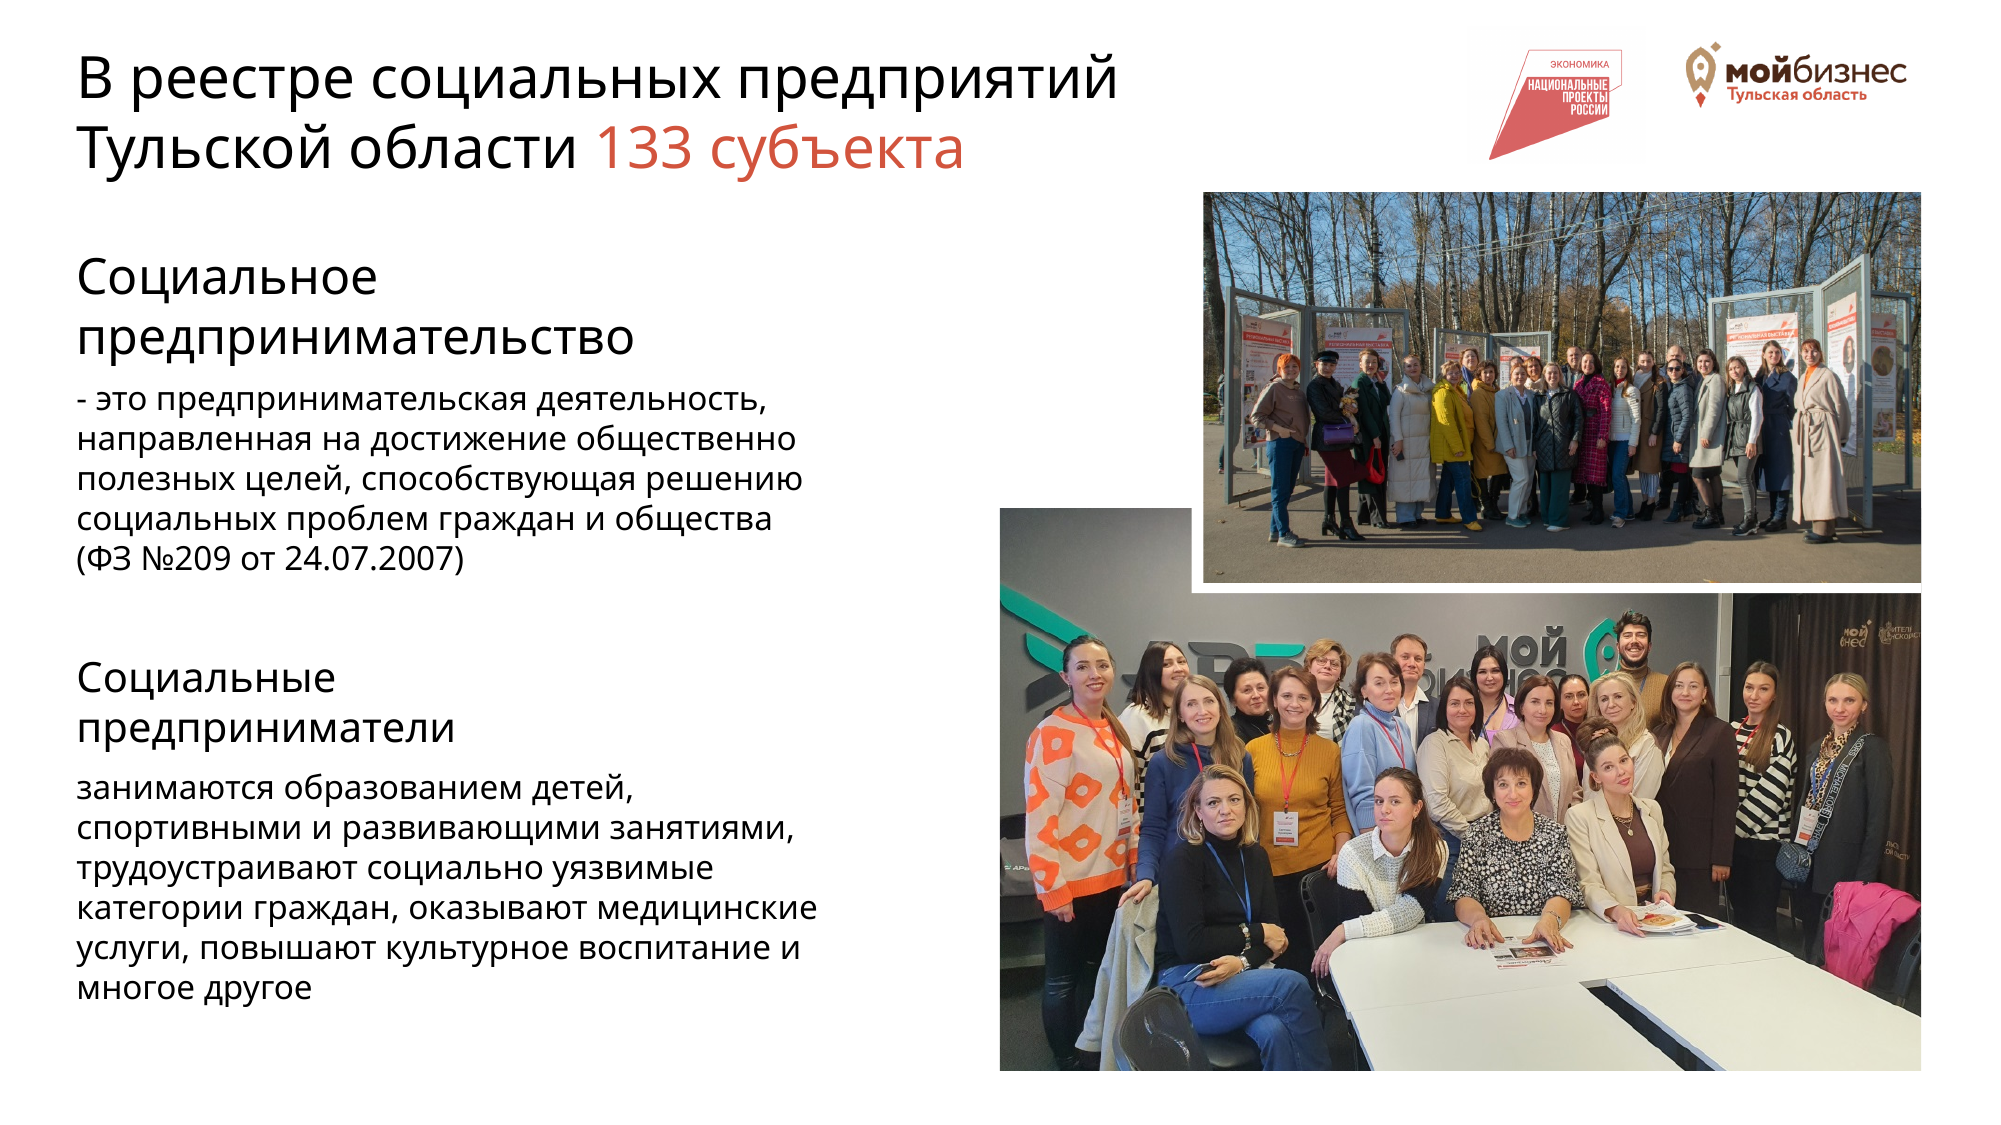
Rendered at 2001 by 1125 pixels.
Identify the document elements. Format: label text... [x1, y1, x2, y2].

text_box [1191, 173, 1922, 508]
text_box занимаются образованием детей, спортивными и развивающими занятиями, трудоустраивают социально уязвимые категории граждан, оказывают медицинские услуги, повышают культурное воспитание и многое другое [61, 758, 850, 1014]
picture [1467, 26, 1646, 164]
text_box В реестре социальных предприятий Тульской области 133 субъекта [61, 32, 1328, 188]
text_box - это предпринимательская деятельность, направленная на достижение общественно полезных целей, способствующая решению социальных проблем граждан и общества (ФЗ №209 от 24.07.2007) [61, 369, 925, 584]
text_box Социальное предпринимательство [61, 237, 766, 369]
picture [999, 192, 1922, 1071]
picture [1675, 28, 1922, 116]
text_box Социальные предприниматели [61, 643, 667, 758]
